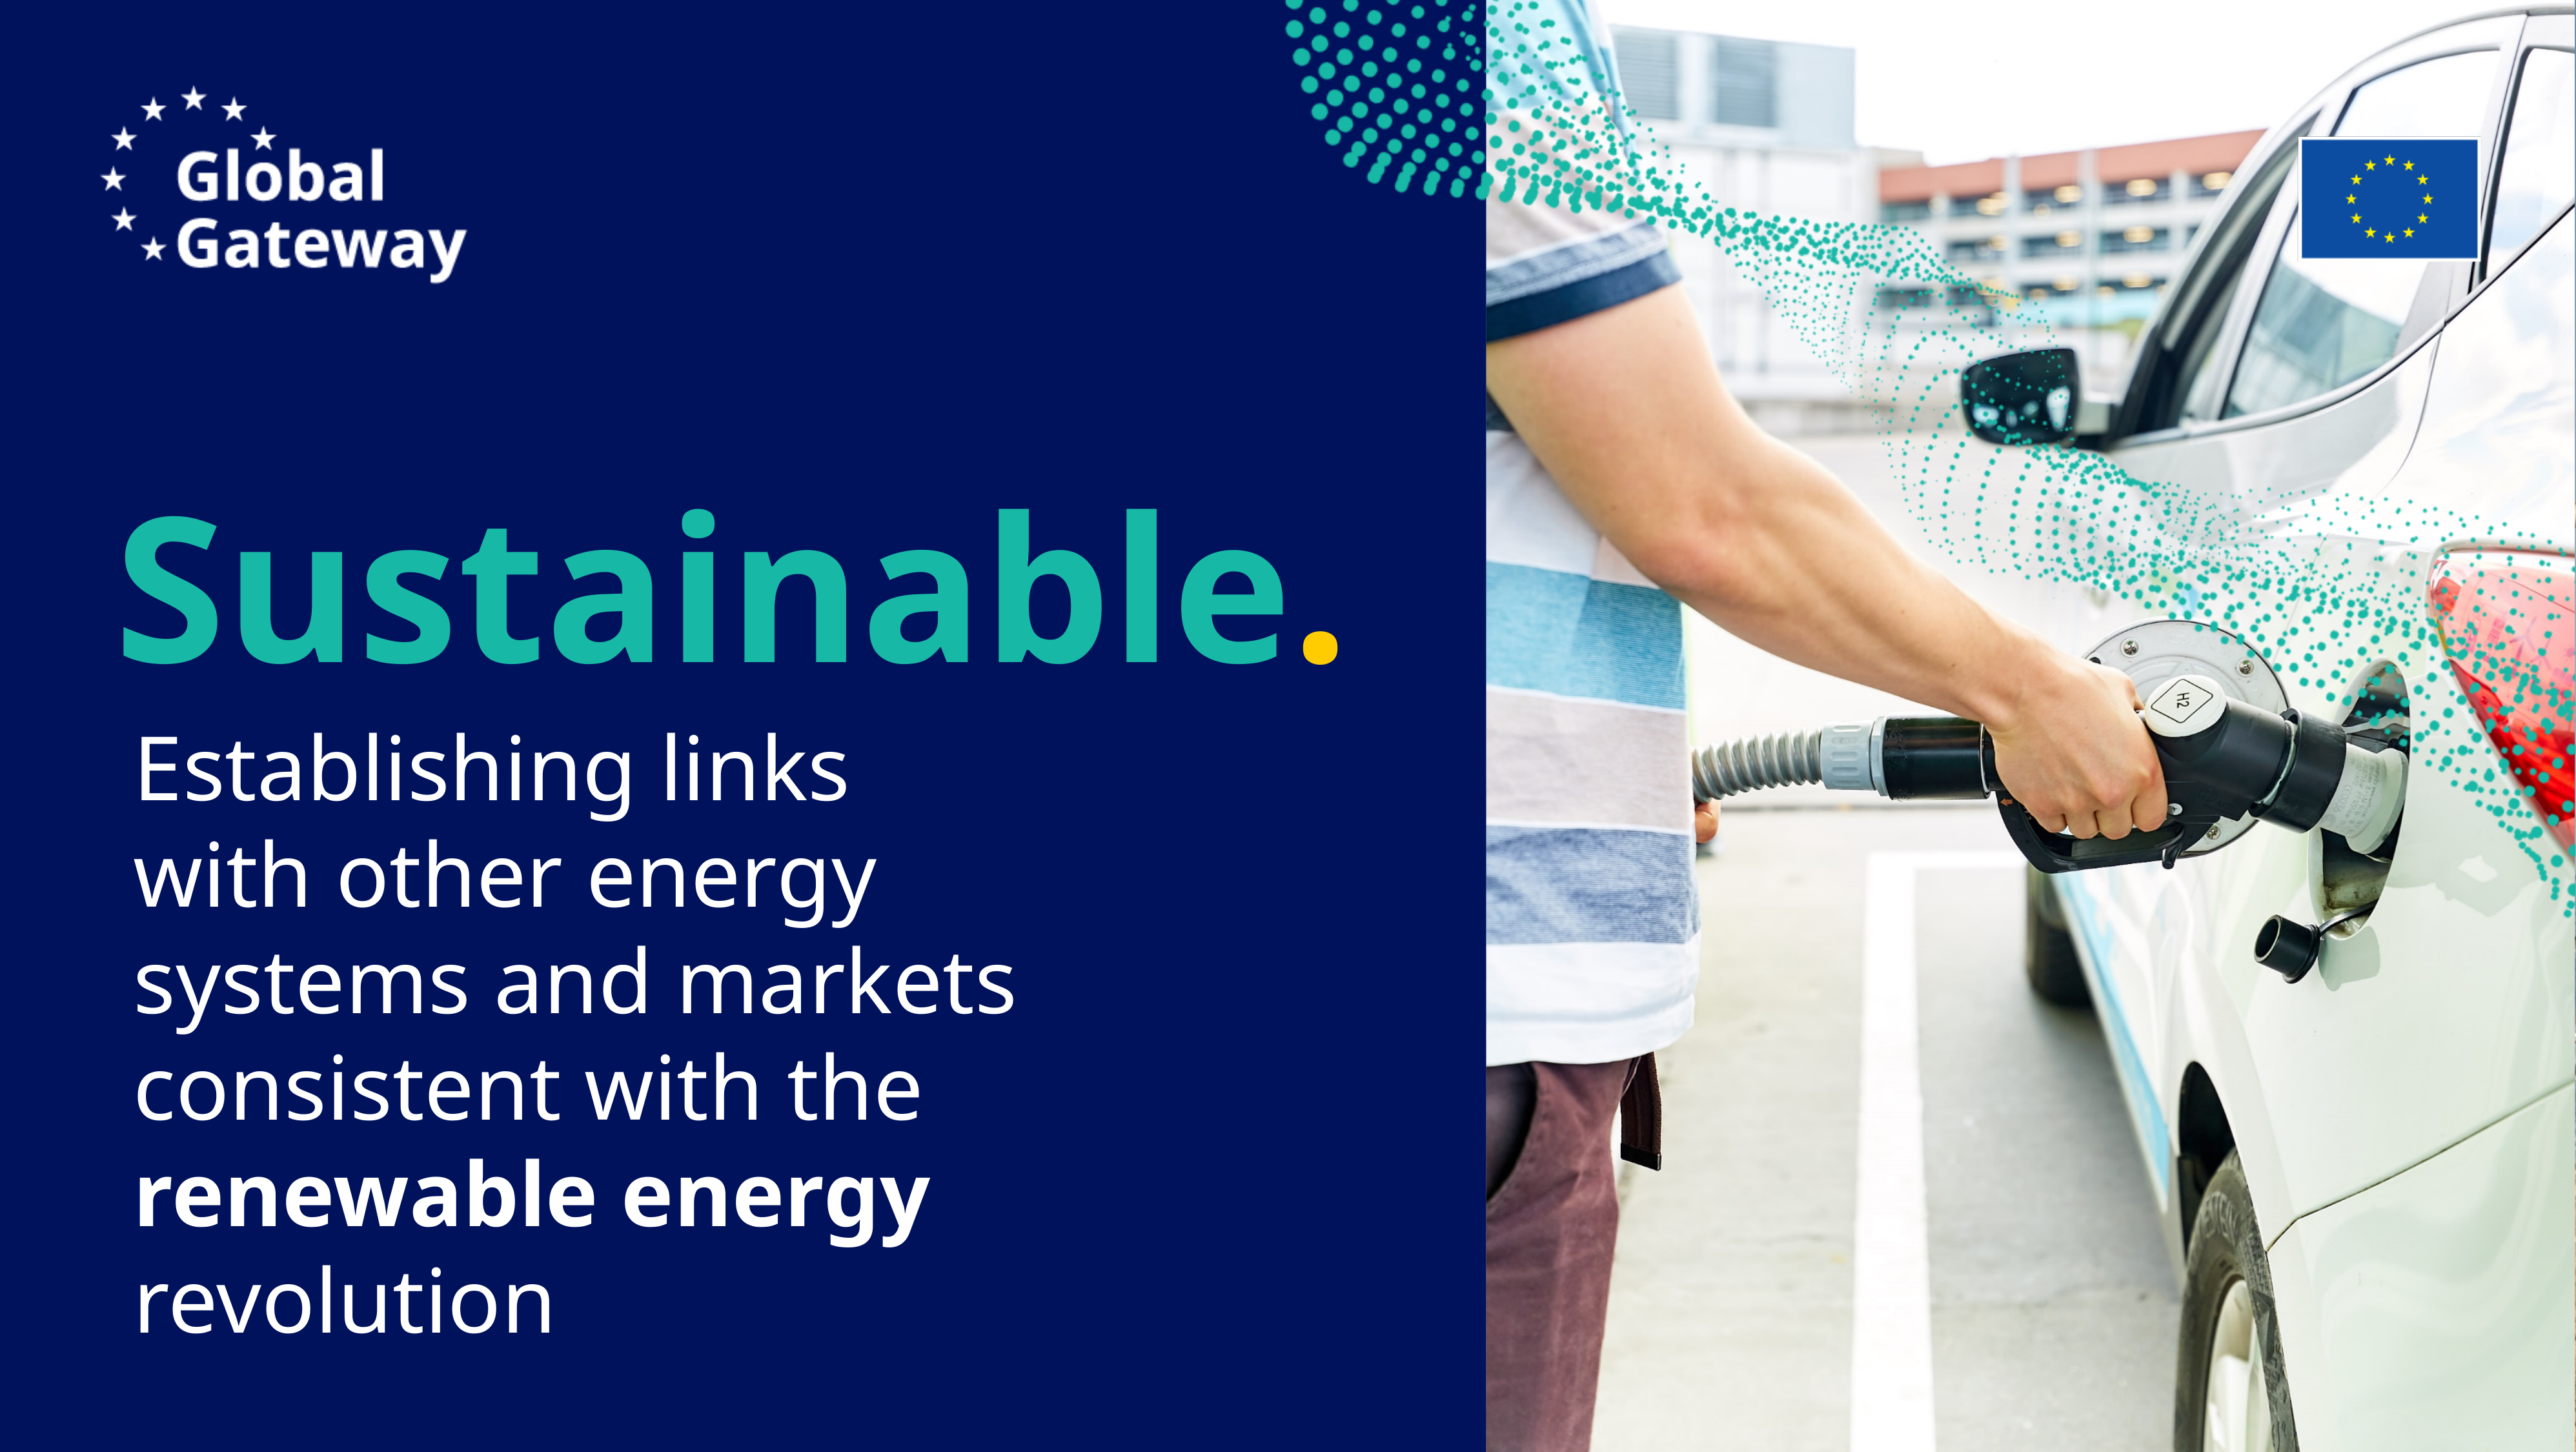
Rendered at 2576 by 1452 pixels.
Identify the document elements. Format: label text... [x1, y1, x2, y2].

picture [72, 54, 500, 310]
text_box Sustainable. [105, 456, 1042, 708]
text_box Establishing links with other energy systems and markets consistent with the renewable energy revolution [123, 707, 1056, 1356]
picture [949, 0, 2576, 1452]
